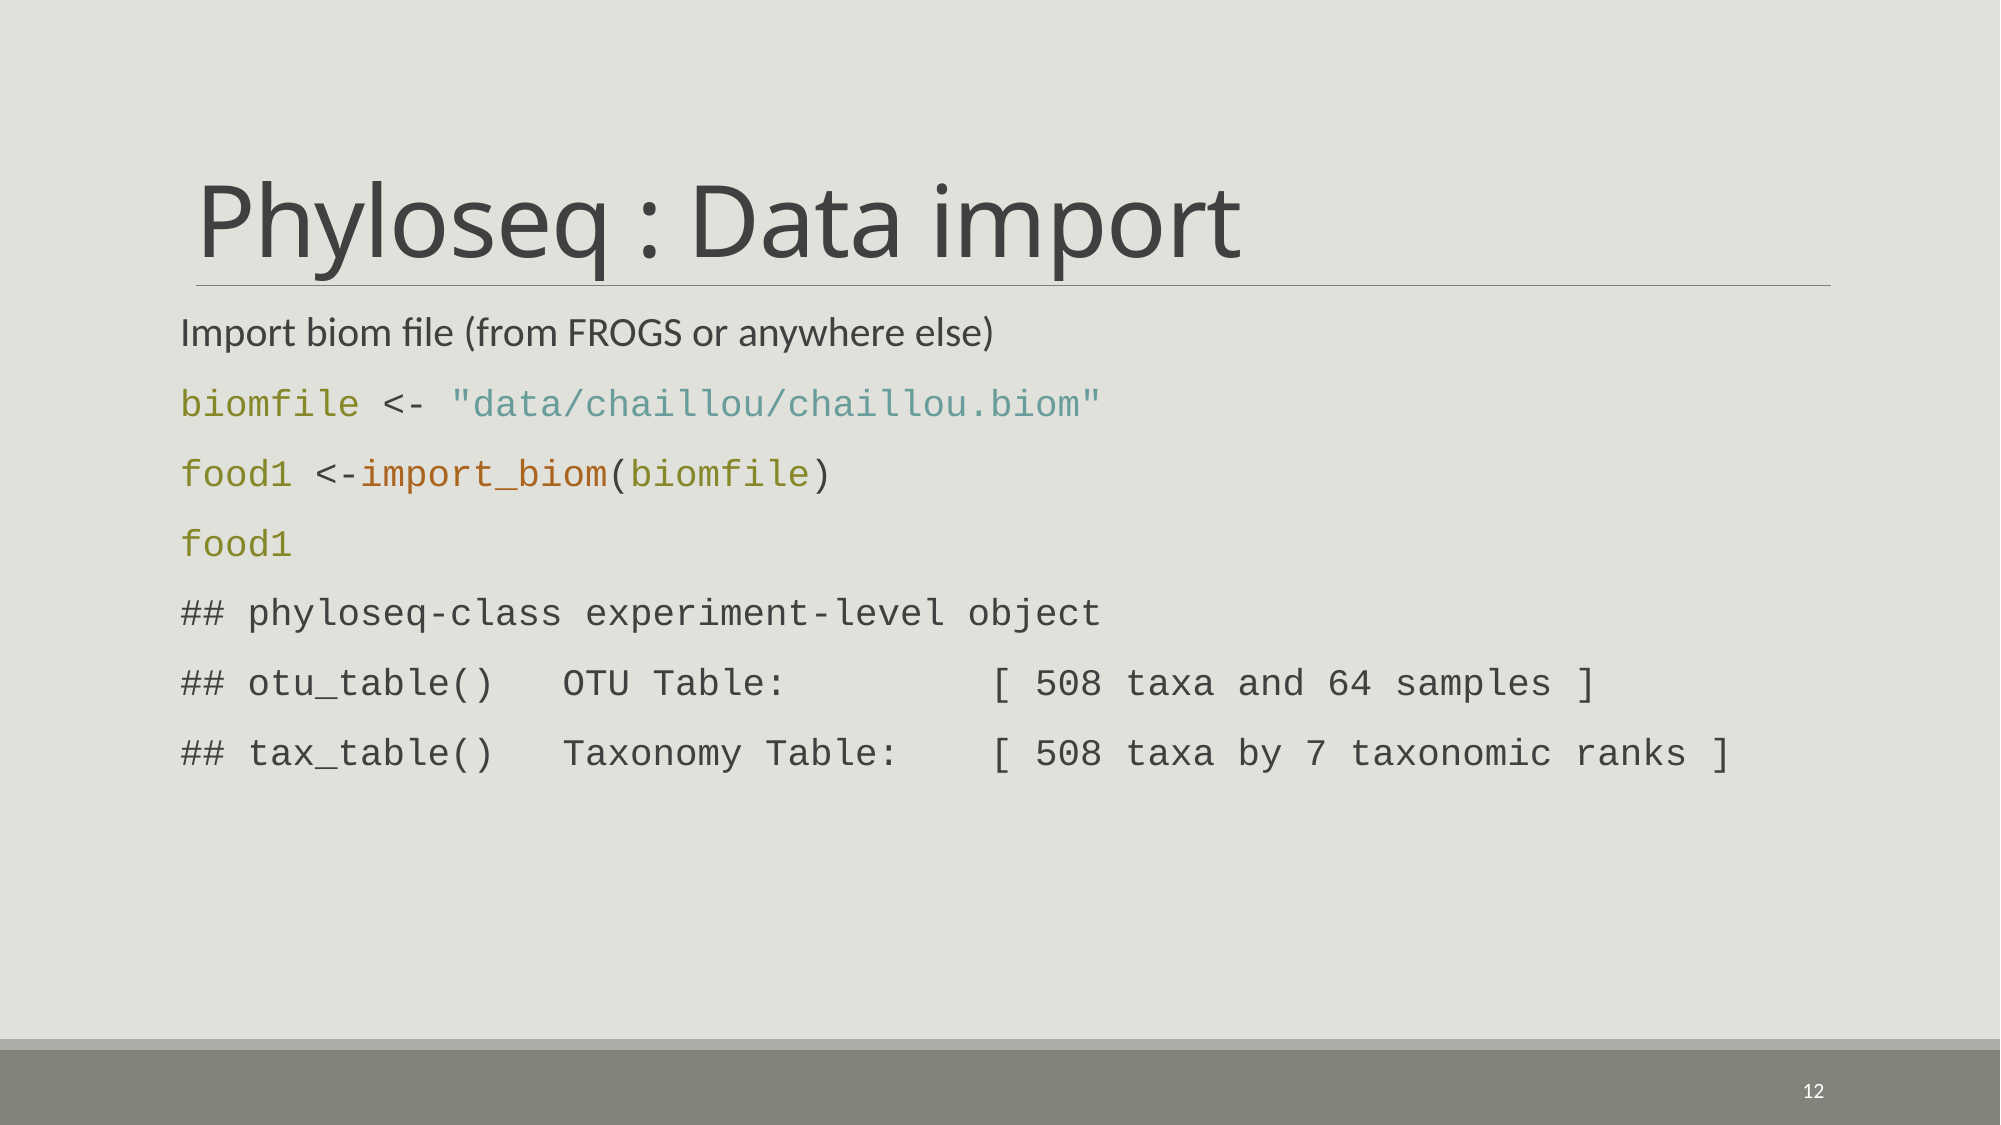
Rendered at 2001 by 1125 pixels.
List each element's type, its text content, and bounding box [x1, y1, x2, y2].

slide_number 12 [1624, 1059, 1840, 1120]
list Import biom file (from FROGS or anywhere else) biomfile <- "data/chaillou/chaillou.biom" food1 <-import_biom(biomfile) food1 ## phyloseq-class experiment-level object ## otu_table() OTU Table: [ 508 taxa and 64 samples ] ## tax_table() Taxonomy Table: [ 508 taxa by 7 taxonomic ranks ] [180, 302, 2000, 963]
title Phyloseq : Data import [180, 47, 1830, 285]
